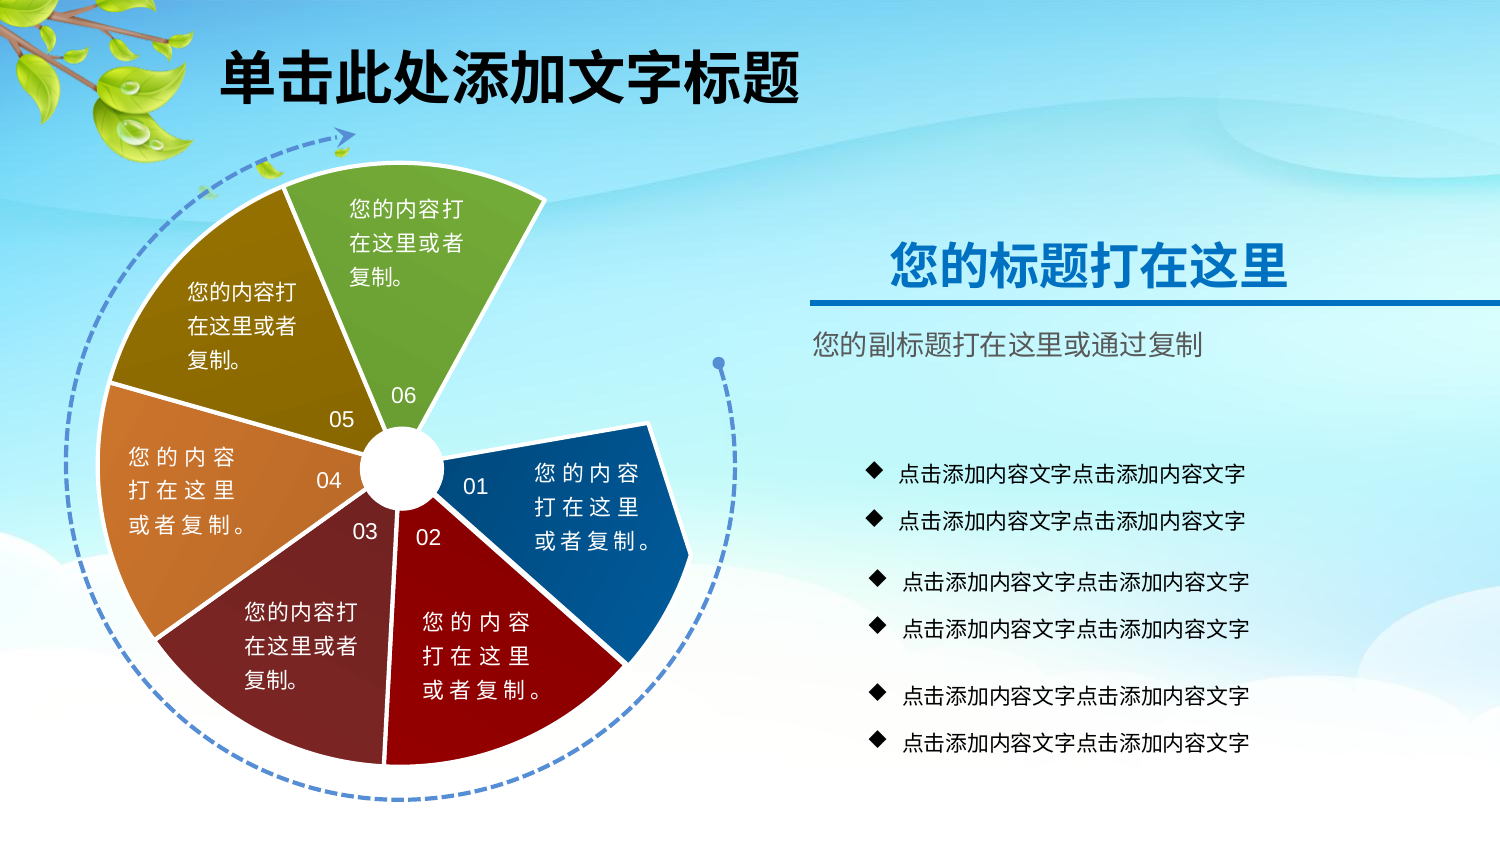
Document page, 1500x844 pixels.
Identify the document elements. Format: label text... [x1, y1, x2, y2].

text_box [708, 356, 736, 598]
text_box [255, 767, 546, 800]
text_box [797, 440, 1331, 760]
picture [0, 0, 1500, 844]
text_box [258, 127, 397, 162]
text_box 您的副标题打在这里或通过复制 [797, 309, 1424, 369]
text_box [65, 321, 97, 607]
text_box 您的标题打在这里 [708, 209, 1304, 303]
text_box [97, 162, 708, 767]
